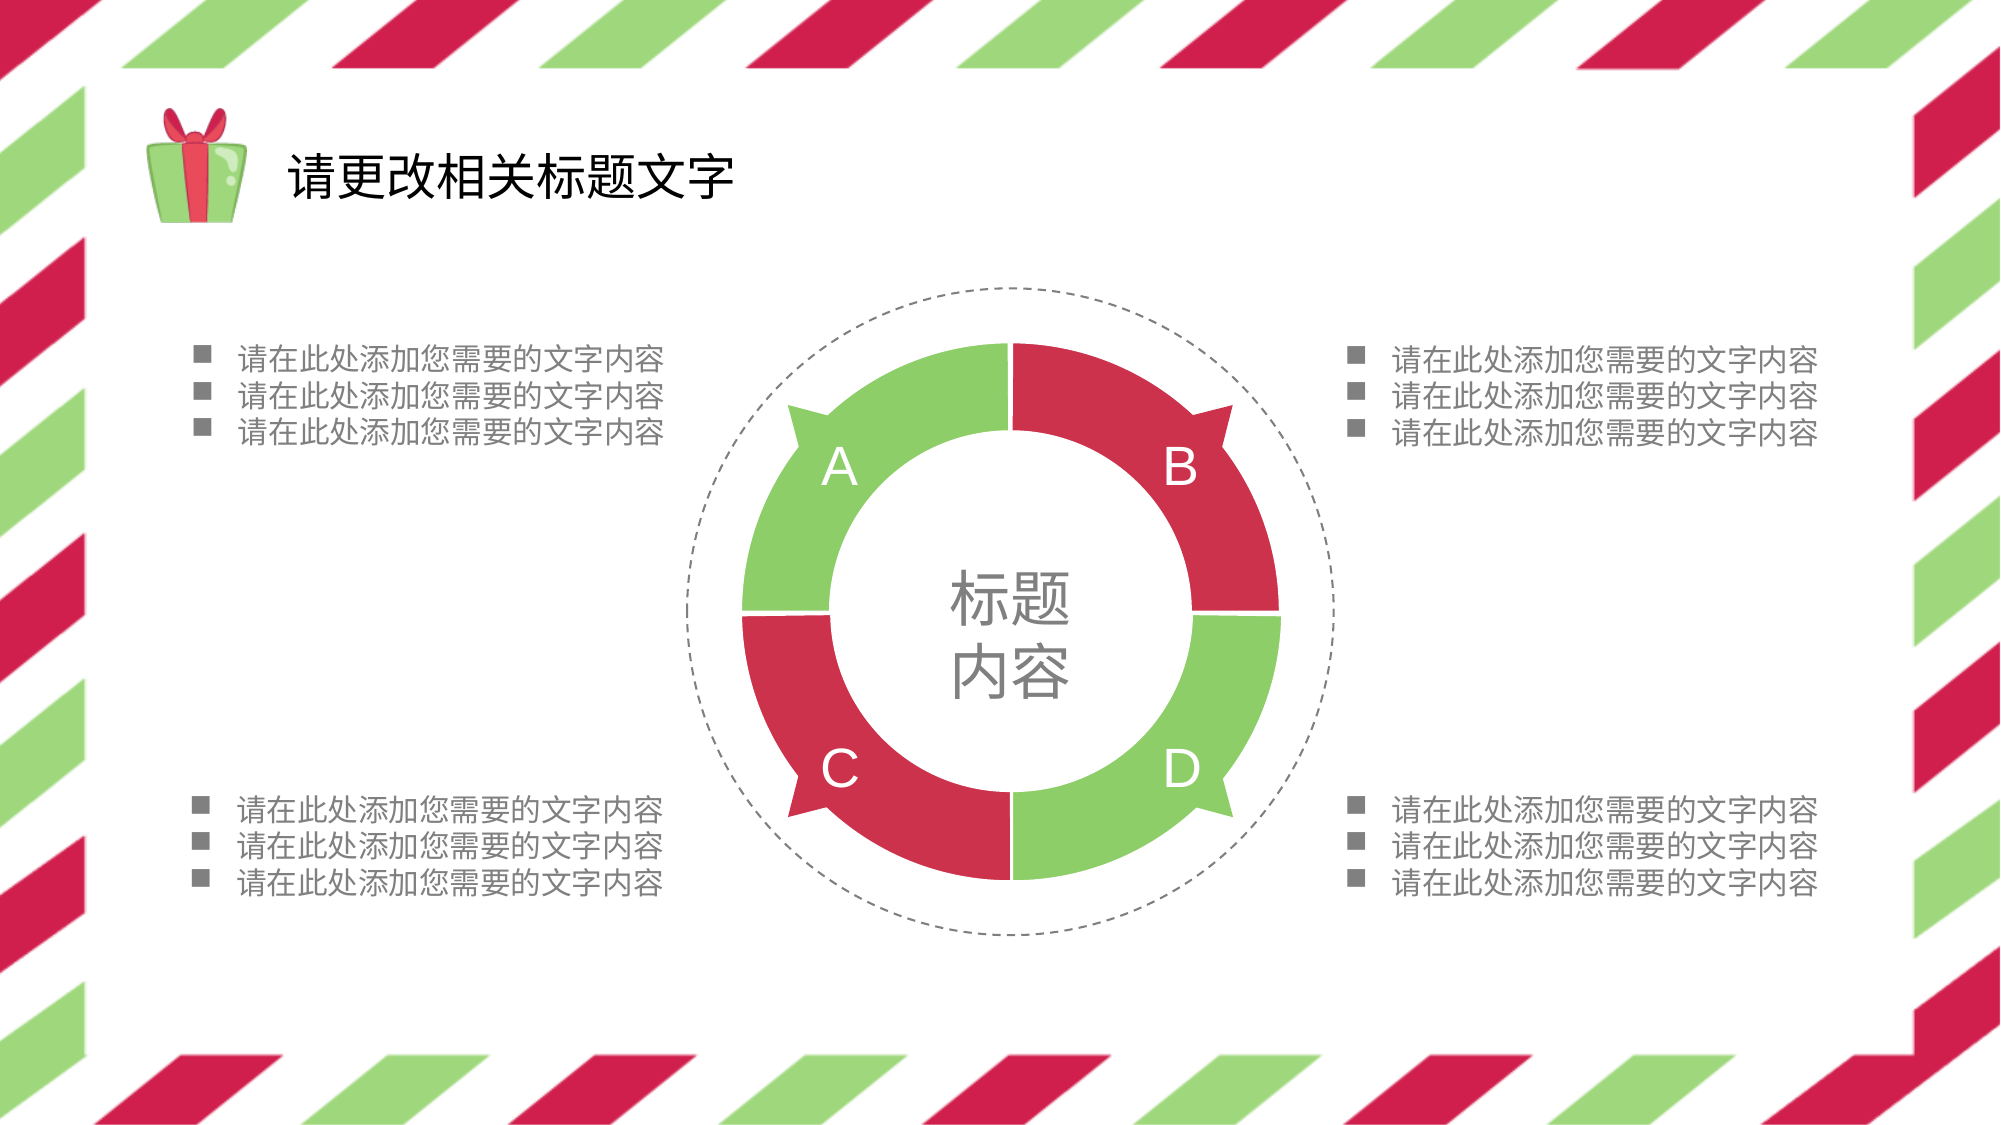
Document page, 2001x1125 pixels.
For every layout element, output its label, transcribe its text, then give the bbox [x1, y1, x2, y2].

text_box [687, 288, 1334, 936]
text_box 请在此处添加您需要的文字内容 请在此处添加您需要的文字内容 请在此处添加您需要的文字内容 [1222, 333, 1834, 459]
picture [0, 0, 2001, 1125]
text_box 请在此处添加您需要的文字内容 请在此处添加您需要的文字内容 请在此处添加您需要的文字内容 [66, 783, 679, 909]
text_box 请更改相关标题文字 [270, 137, 753, 214]
text_box 请在此处添加您需要的文字内容 请在此处添加您需要的文字内容 请在此处添加您需要的文字内容 [68, 332, 680, 458]
text_box 请在此处添加您需要的文字内容 请在此处添加您需要的文字内容 请在此处添加您需要的文字内容 [1222, 783, 1834, 909]
text_box 标题 内容 [850, 552, 1172, 715]
